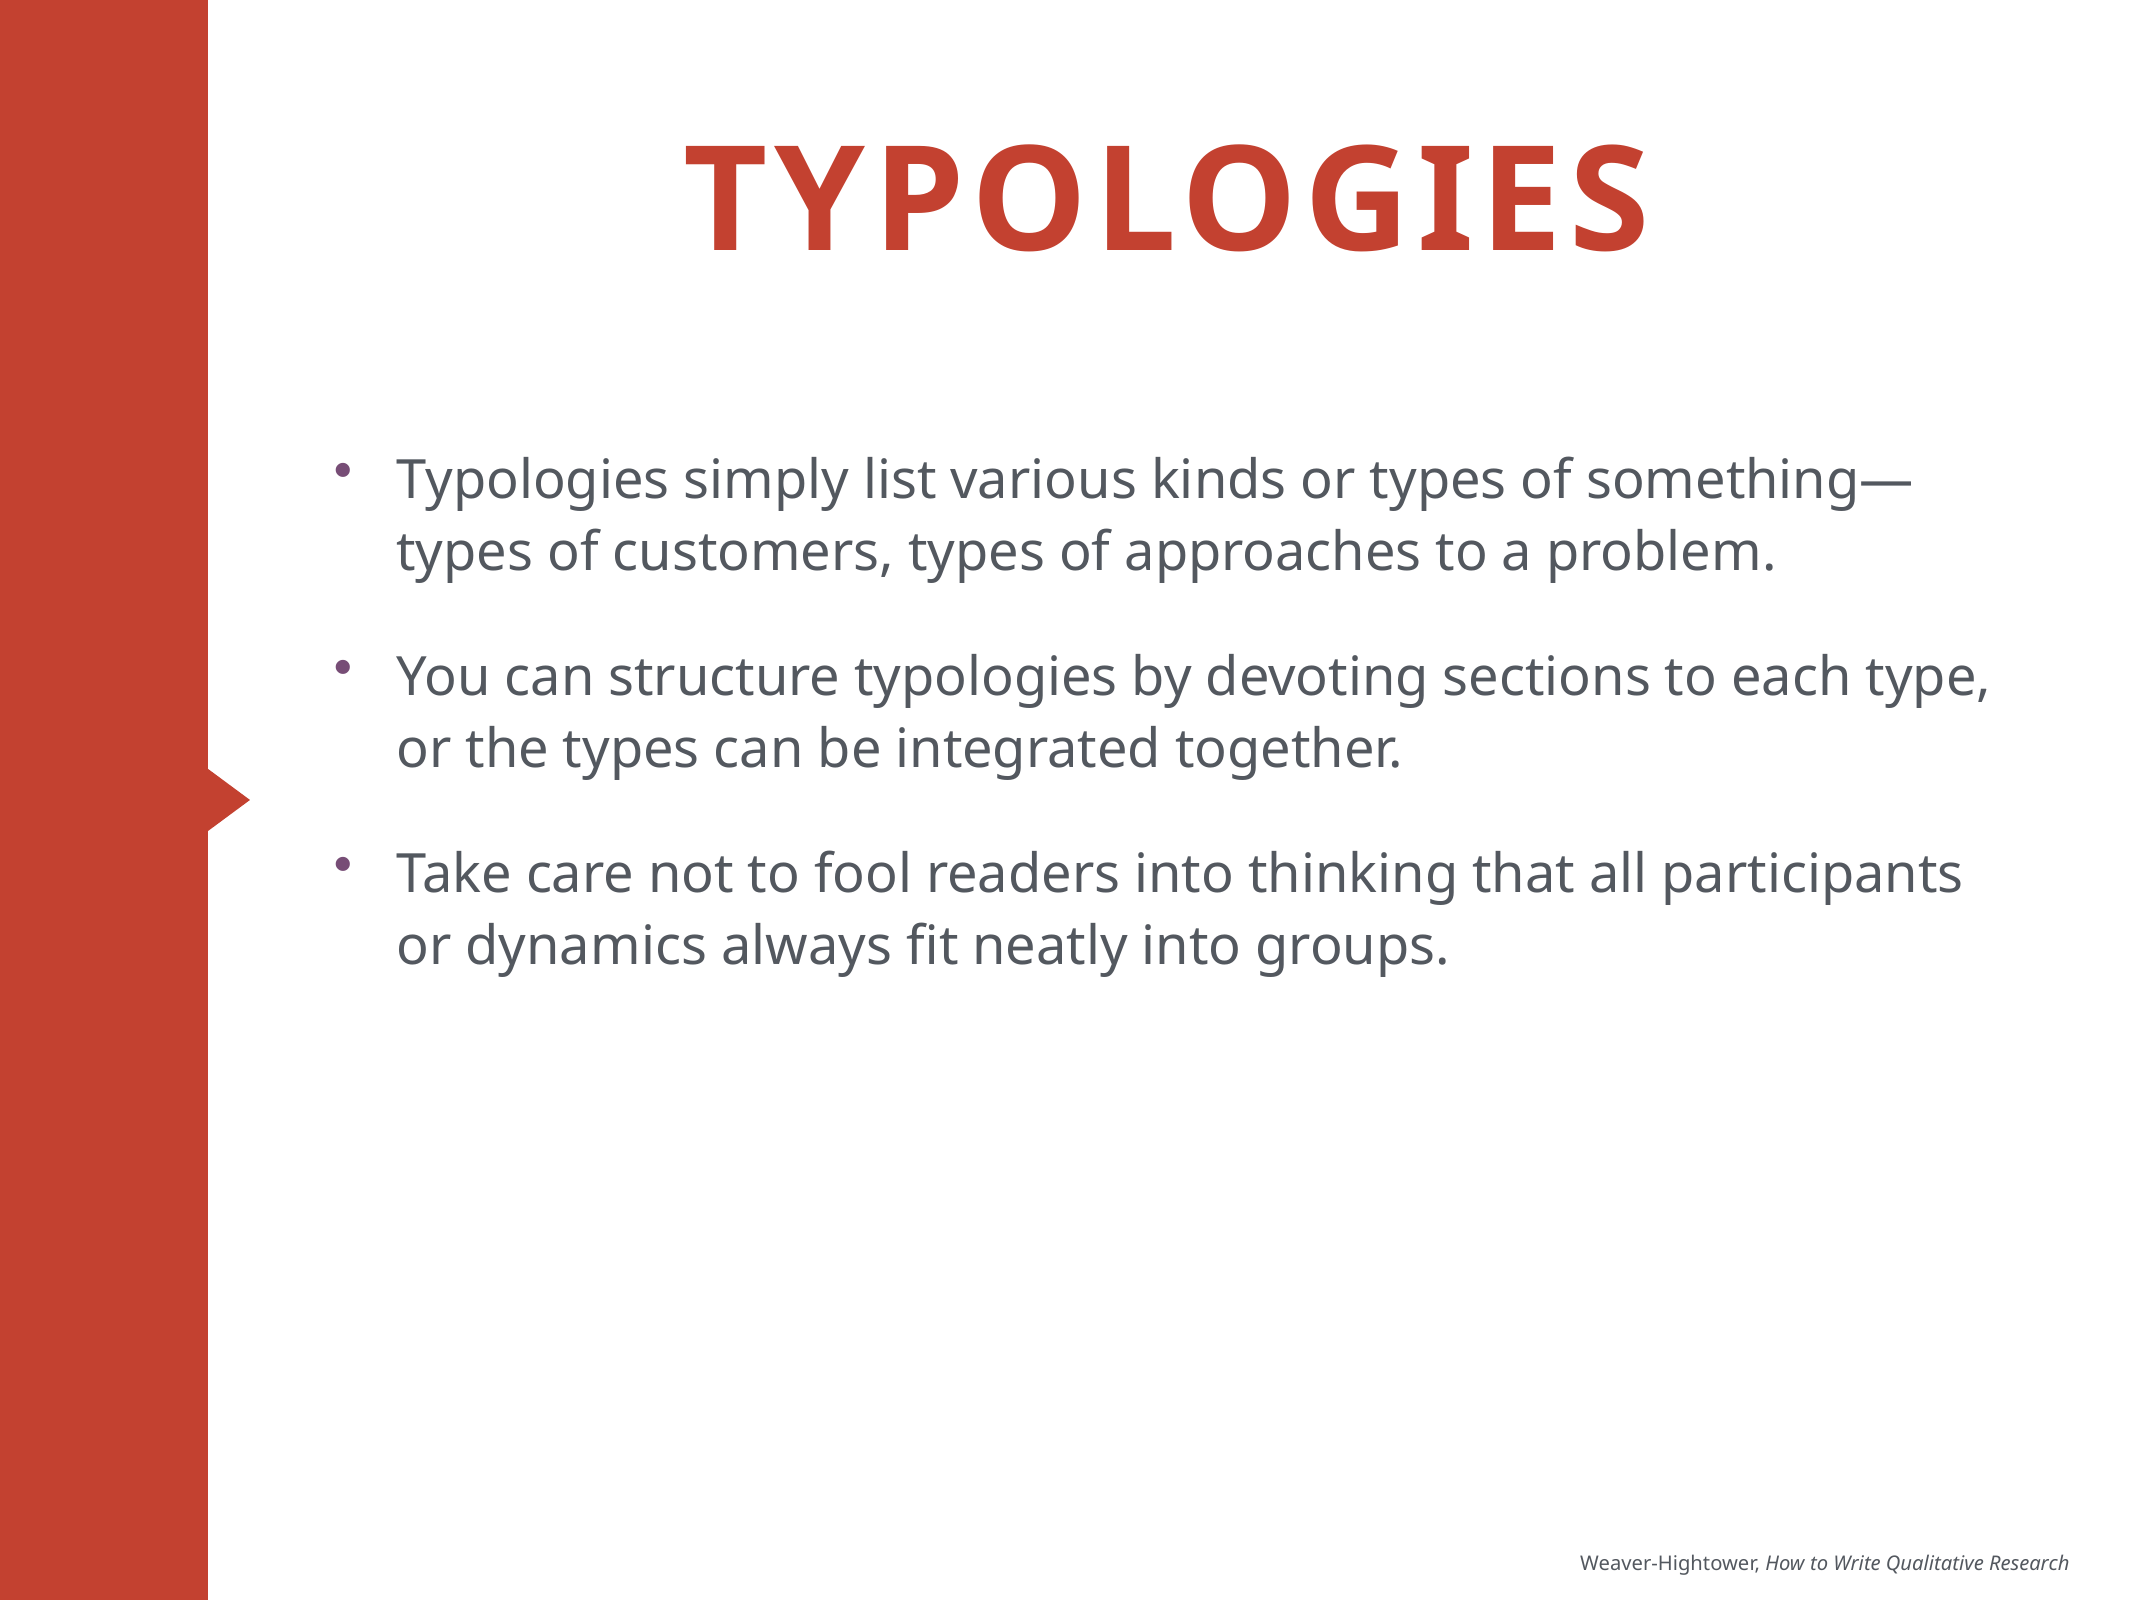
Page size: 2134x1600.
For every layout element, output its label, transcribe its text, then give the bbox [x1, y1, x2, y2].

list Typologies simply list various kinds or types of something—types of customers, types of approaches to a problem. You can structure typologies by devoting sections to each type, or the types can be integrated together. Take care not to fool readers into thinking that all participants or dynamics always fit neatly into groups. [333, 437, 2002, 1386]
title Typologies [333, 103, 2002, 314]
